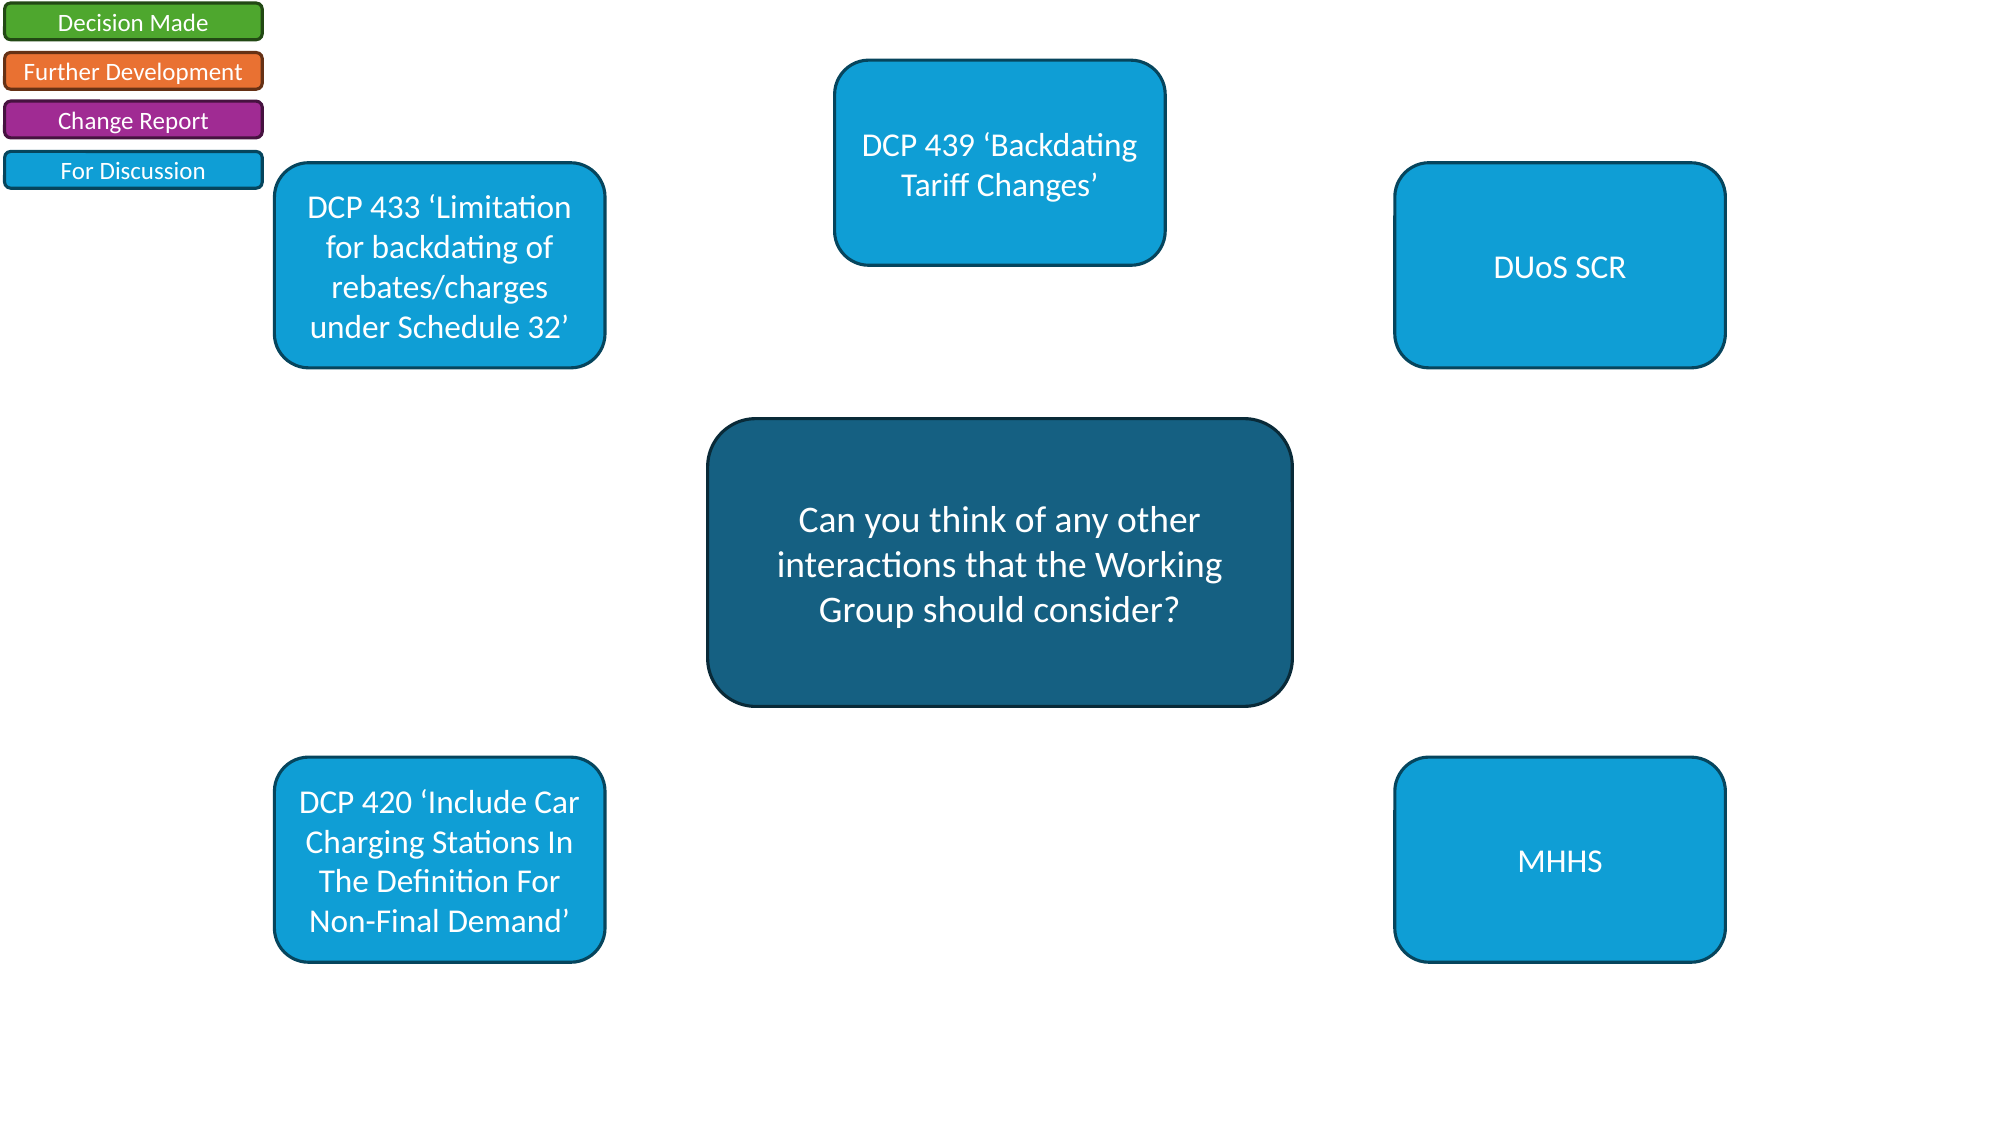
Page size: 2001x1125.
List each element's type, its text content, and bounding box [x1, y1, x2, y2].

text_box DCP 439 ‘Backdating Tariff Changes’ [833, 58, 1167, 267]
text_box Further Development [2, 50, 264, 91]
text_box DUoS SCR [1393, 161, 1727, 370]
text_box For Discussion [2, 149, 264, 190]
text_box DCP 433 ‘Limitation for backdating of rebates/charges under Schedule 32’ [272, 161, 607, 370]
text_box Change Report [2, 99, 264, 140]
text_box Can you think of any other interactions that the Working Group should consider? [706, 417, 1294, 708]
text_box MHHS [1393, 755, 1727, 964]
text_box Decision Made [2, 1, 264, 42]
text_box DCP 420 ‘Include Car Charging Stations In The Definition For Non-Final Demand’ [272, 755, 607, 964]
